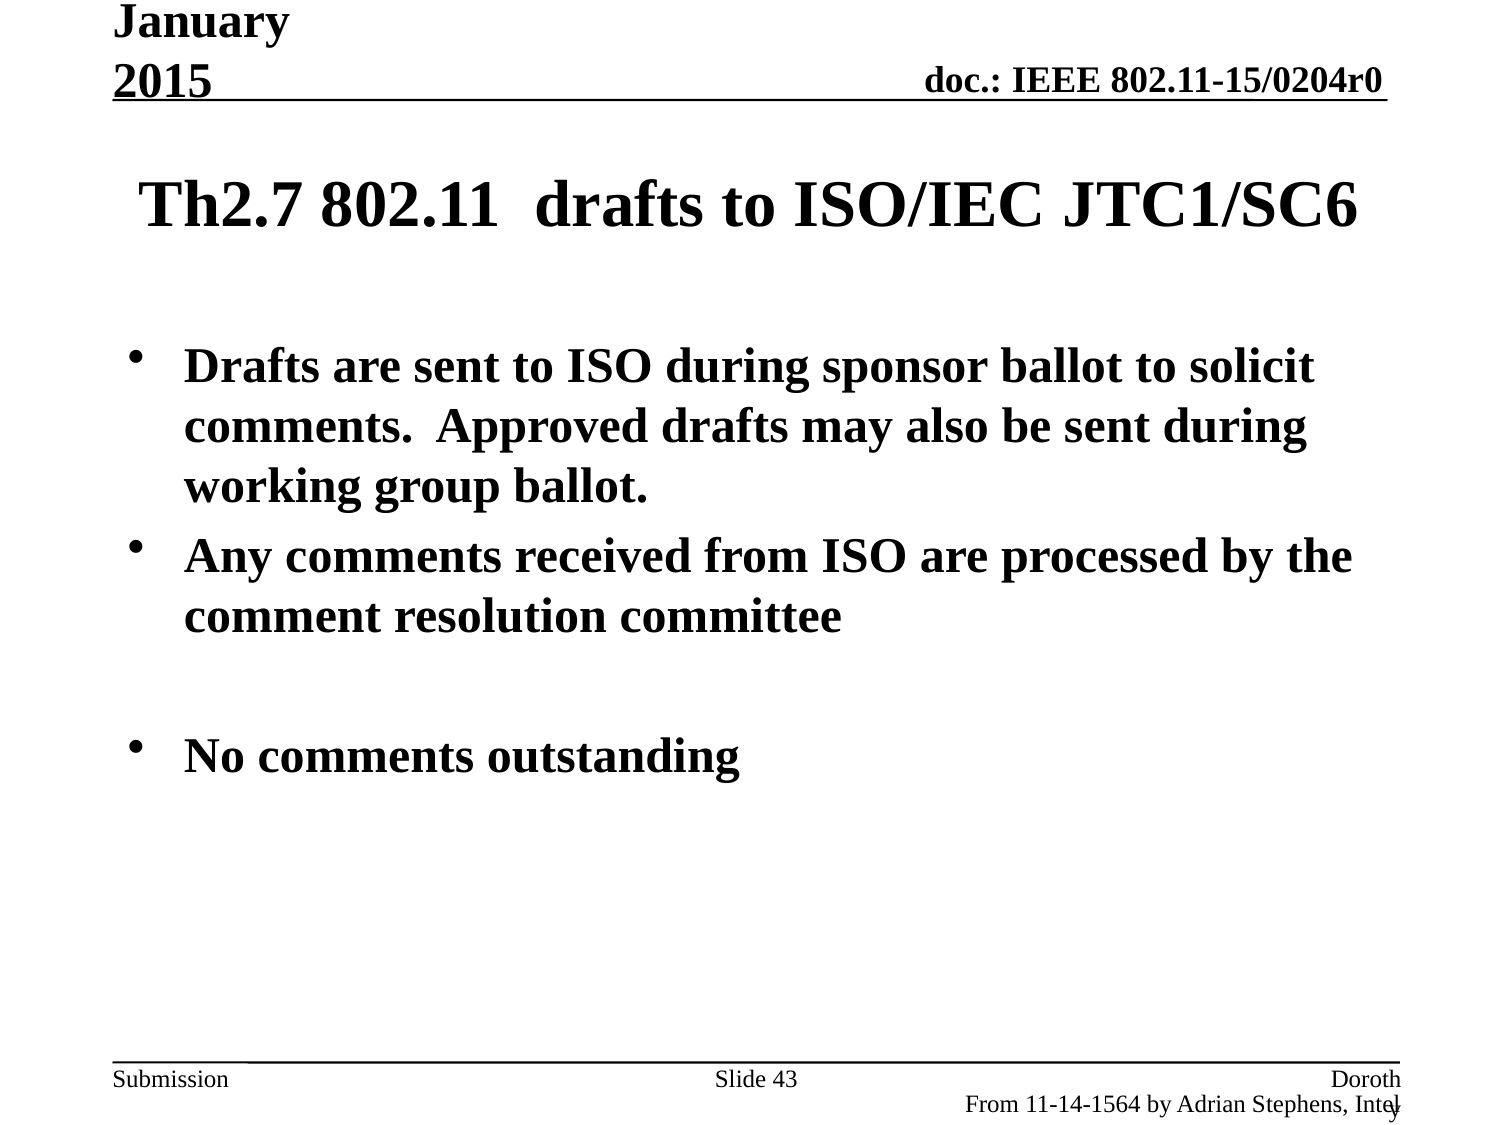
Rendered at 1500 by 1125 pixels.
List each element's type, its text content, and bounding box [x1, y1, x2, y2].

list Drafts are sent to ISO during sponsor ballot to solicit comments. Approved drafts may also be sent during working group ballot. Any comments received from ISO are processed by the comment resolution committee No comments outstanding [112, 324, 1388, 1001]
title Th2.7 802.11 drafts to ISO/IEC JTC1/SC6 [112, 112, 1388, 288]
text_box From 11-14-1564 by Adrian Stephens, Intel [964, 1087, 1402, 1118]
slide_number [112, 62, 401, 109]
slide_number Slide 43 [712, 1061, 800, 1093]
footer Dorothy Stanley, Aruba Networks [1324, 1061, 1402, 1087]
